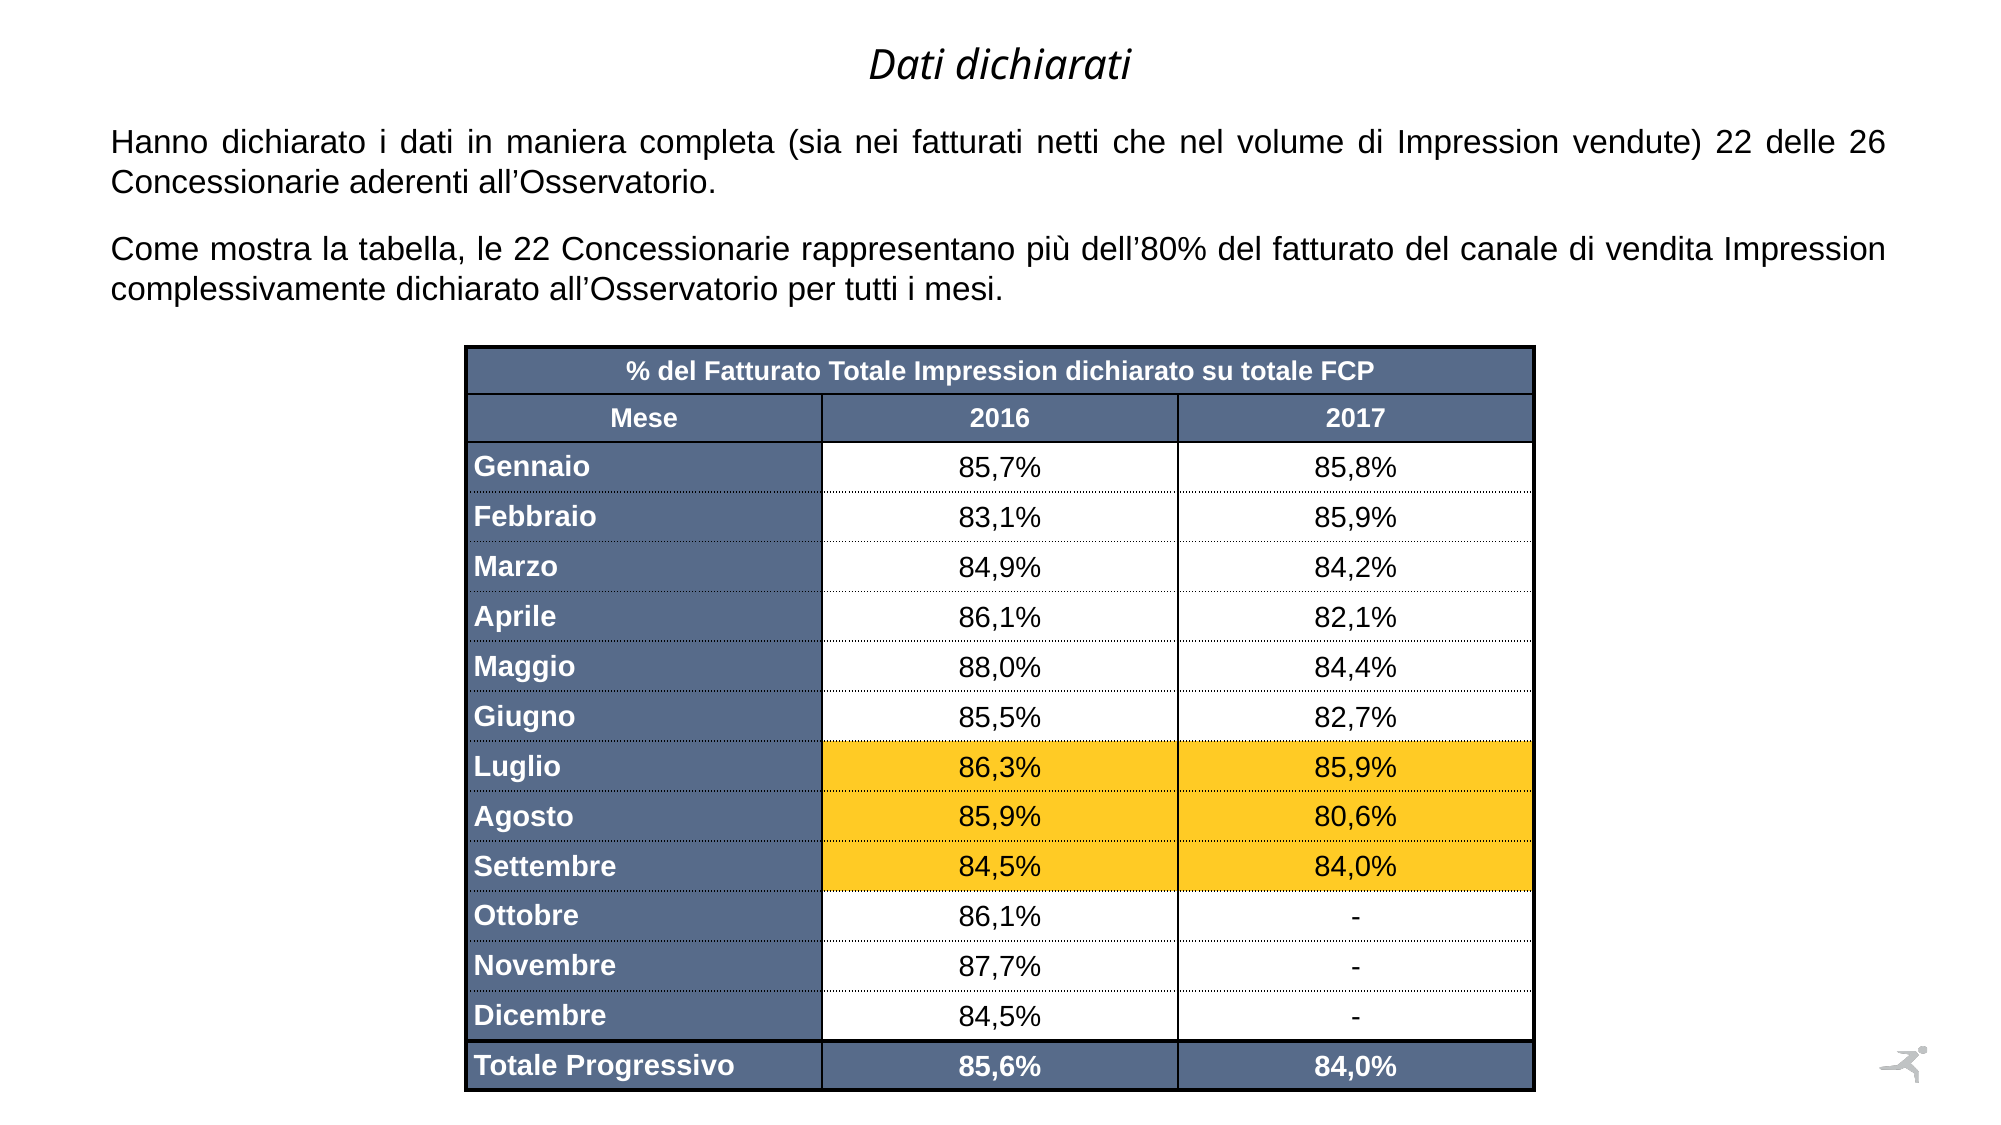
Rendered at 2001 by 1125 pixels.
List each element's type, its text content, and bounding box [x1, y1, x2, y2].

table_cell - [1179, 891, 1532, 941]
text_box Hanno dichiarato i dati in maniera completa (sia nei fatturati netti che nel volume di Impression vendute) 22 delle 26 Concessionarie aderenti all’Osservatorio. Come mostra la tabella, le 22 Concessionarie rappresentano più dell’80% del fatturato del canale di vendita Impression complessivamente dichiarato all’Osservatorio per tutti i mesi. [95, 112, 1905, 315]
table_cell Maggio [468, 641, 821, 691]
table_cell Novembre [468, 941, 821, 991]
table_cell 85,8% [1179, 443, 1532, 492]
table_cell Marzo [468, 542, 821, 591]
table_cell 85,9% [1179, 741, 1532, 791]
table_cell Giugno [468, 691, 821, 741]
table_cell 88,0% [823, 641, 1177, 691]
table_cell 82,7% [1179, 691, 1532, 741]
table_cell 84,5% [823, 991, 1177, 1039]
table_cell 2016 [823, 395, 1177, 441]
text_box Dati dichiarati [314, 30, 1686, 112]
table_cell 84,0% [1179, 1043, 1532, 1088]
table_cell - [1179, 941, 1532, 991]
table_cell - [1179, 991, 1532, 1039]
table_cell Febbraio [468, 492, 821, 542]
table_cell 84,5% [823, 841, 1177, 891]
table_cell 85,9% [823, 791, 1177, 841]
table_cell 85,7% [823, 443, 1177, 492]
table_cell 87,7% [823, 941, 1177, 991]
table_cell 80,6% [1179, 791, 1532, 841]
table_cell Totale Progressivo [468, 1043, 821, 1088]
table_cell Settembre [468, 841, 821, 891]
table_cell Luglio [468, 741, 821, 791]
table_cell 85,6% [823, 1043, 1177, 1088]
table_cell 85,5% [823, 691, 1177, 741]
table_cell Gennaio [468, 443, 821, 492]
table_cell Dicembre [468, 991, 821, 1039]
table_cell 86,1% [823, 891, 1177, 941]
table_cell Mese [468, 395, 821, 441]
table_cell 84,2% [1179, 542, 1532, 591]
table_cell 86,1% [823, 591, 1177, 641]
table_cell 83,1% [823, 492, 1177, 542]
table_cell Agosto [468, 791, 821, 841]
table_cell 84,0% [1179, 841, 1532, 891]
table_header % del Fatturato Totale Impression dichiarato su totale FCP [468, 349, 1532, 393]
table_cell 82,1% [1179, 591, 1532, 641]
table_cell Aprile [468, 591, 821, 641]
table_cell Ottobre [468, 891, 821, 941]
table_cell 85,9% [1179, 492, 1532, 542]
table_cell 84,4% [1179, 641, 1532, 691]
table_cell 86,3% [823, 741, 1177, 791]
table_cell 2017 [1179, 395, 1532, 441]
table_cell 84,9% [823, 542, 1177, 591]
